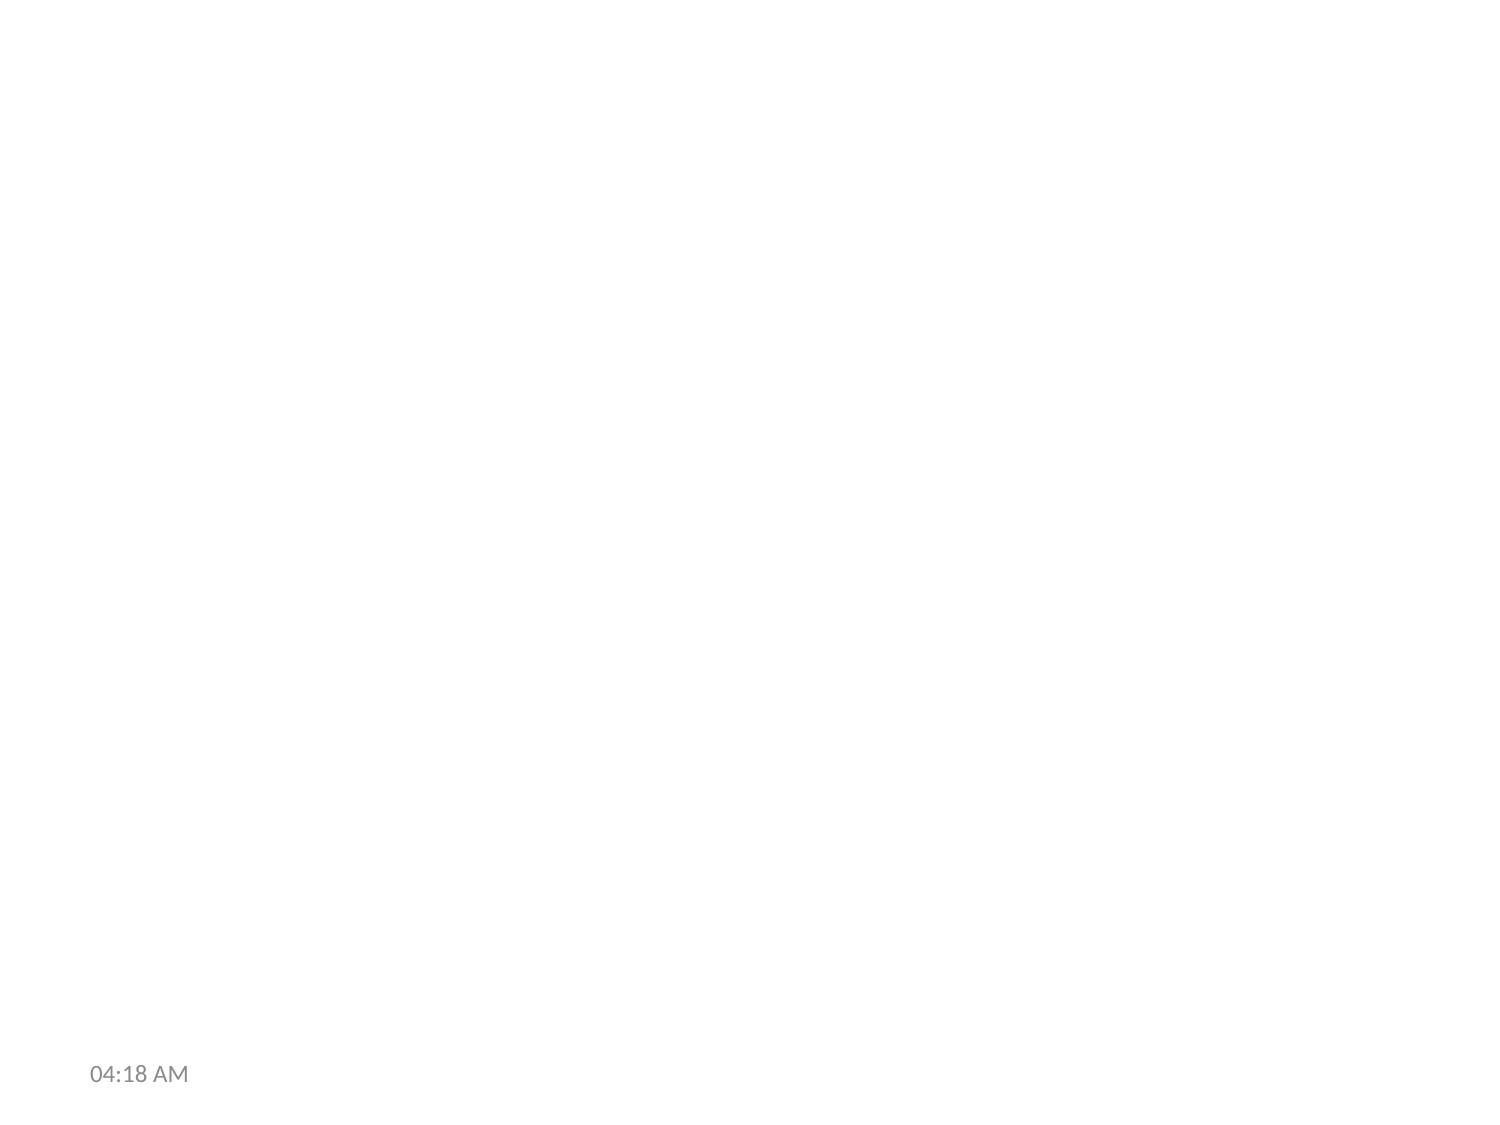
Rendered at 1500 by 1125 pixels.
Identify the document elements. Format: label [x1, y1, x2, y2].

slide_number [75, 1042, 425, 1103]
